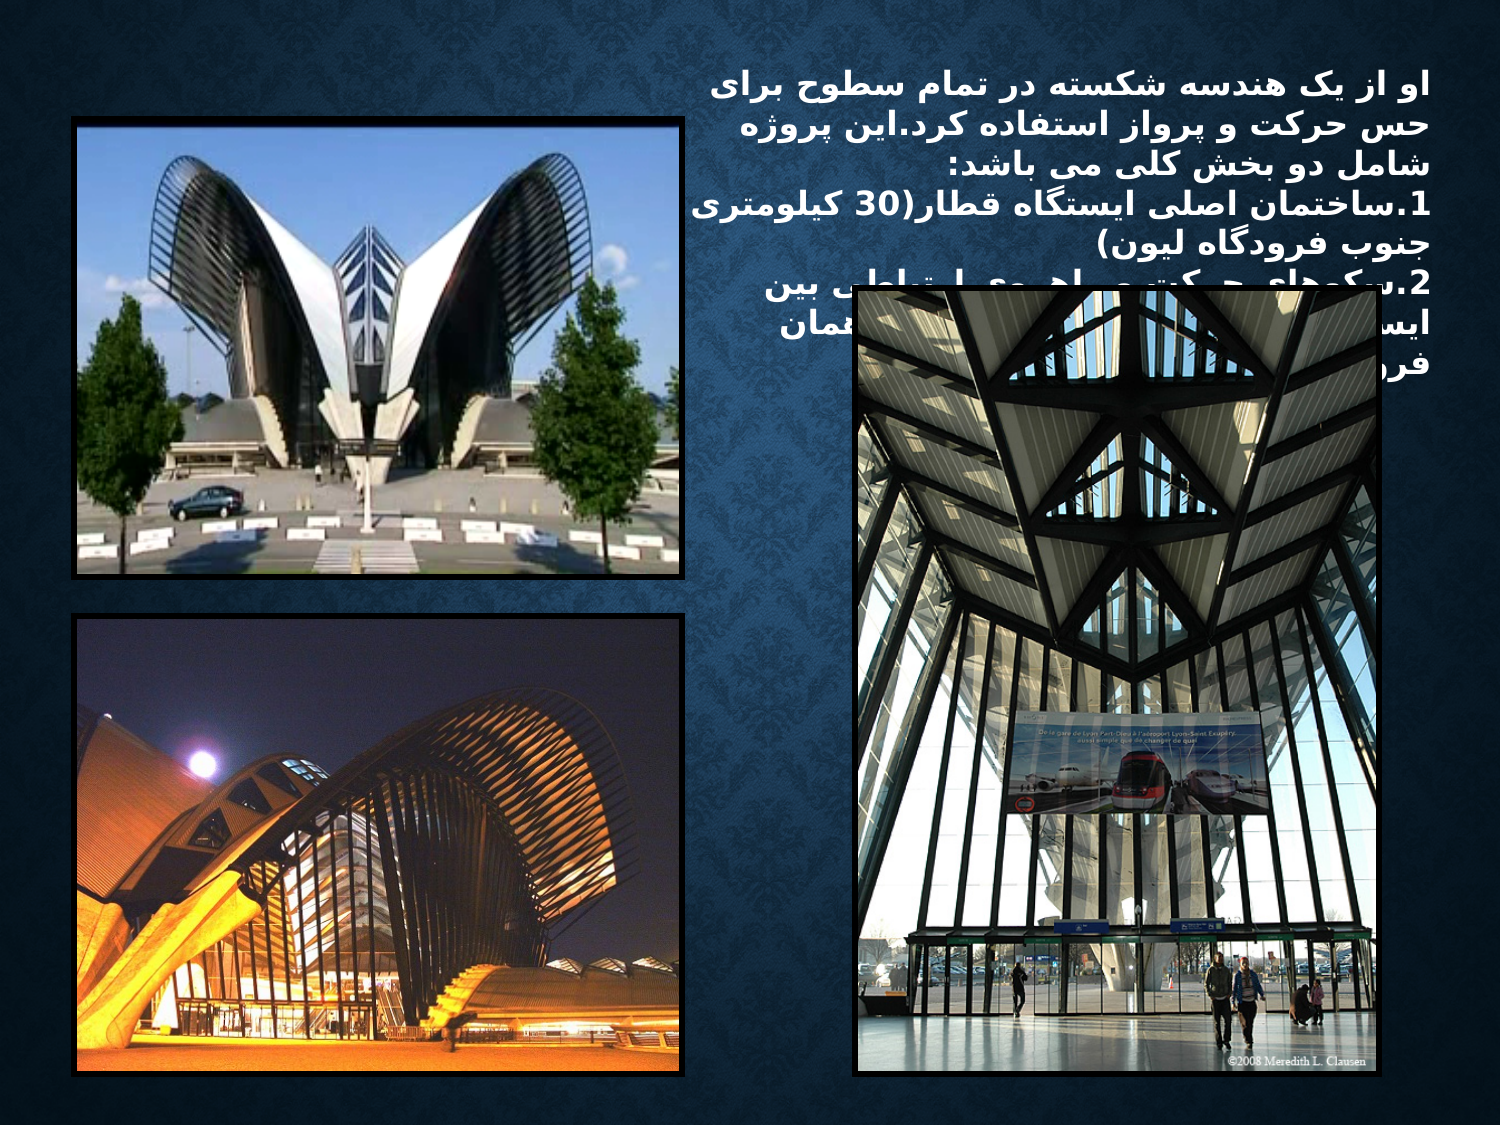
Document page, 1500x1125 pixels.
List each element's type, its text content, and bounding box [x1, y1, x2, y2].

text_box او از یک هندسه شکسته در تمام سطوح برای حس حرکت و پرواز استفاده کرد.این پروژه شامل دو بخش کلی می باشد: 1.ساختمان اصلی ایستگاه قطار(30 کیلومتری جنوب فرودگاه لیون) 2.سکوهای حرکت و راهروی ارتباطی بین ایستگاه قطار و فرودگاه مجاور که همان فرودگاه شهر لیون می باشد. [643, 54, 1447, 389]
picture [76, 618, 680, 1072]
picture [76, 121, 680, 575]
picture [857, 290, 1377, 1072]
